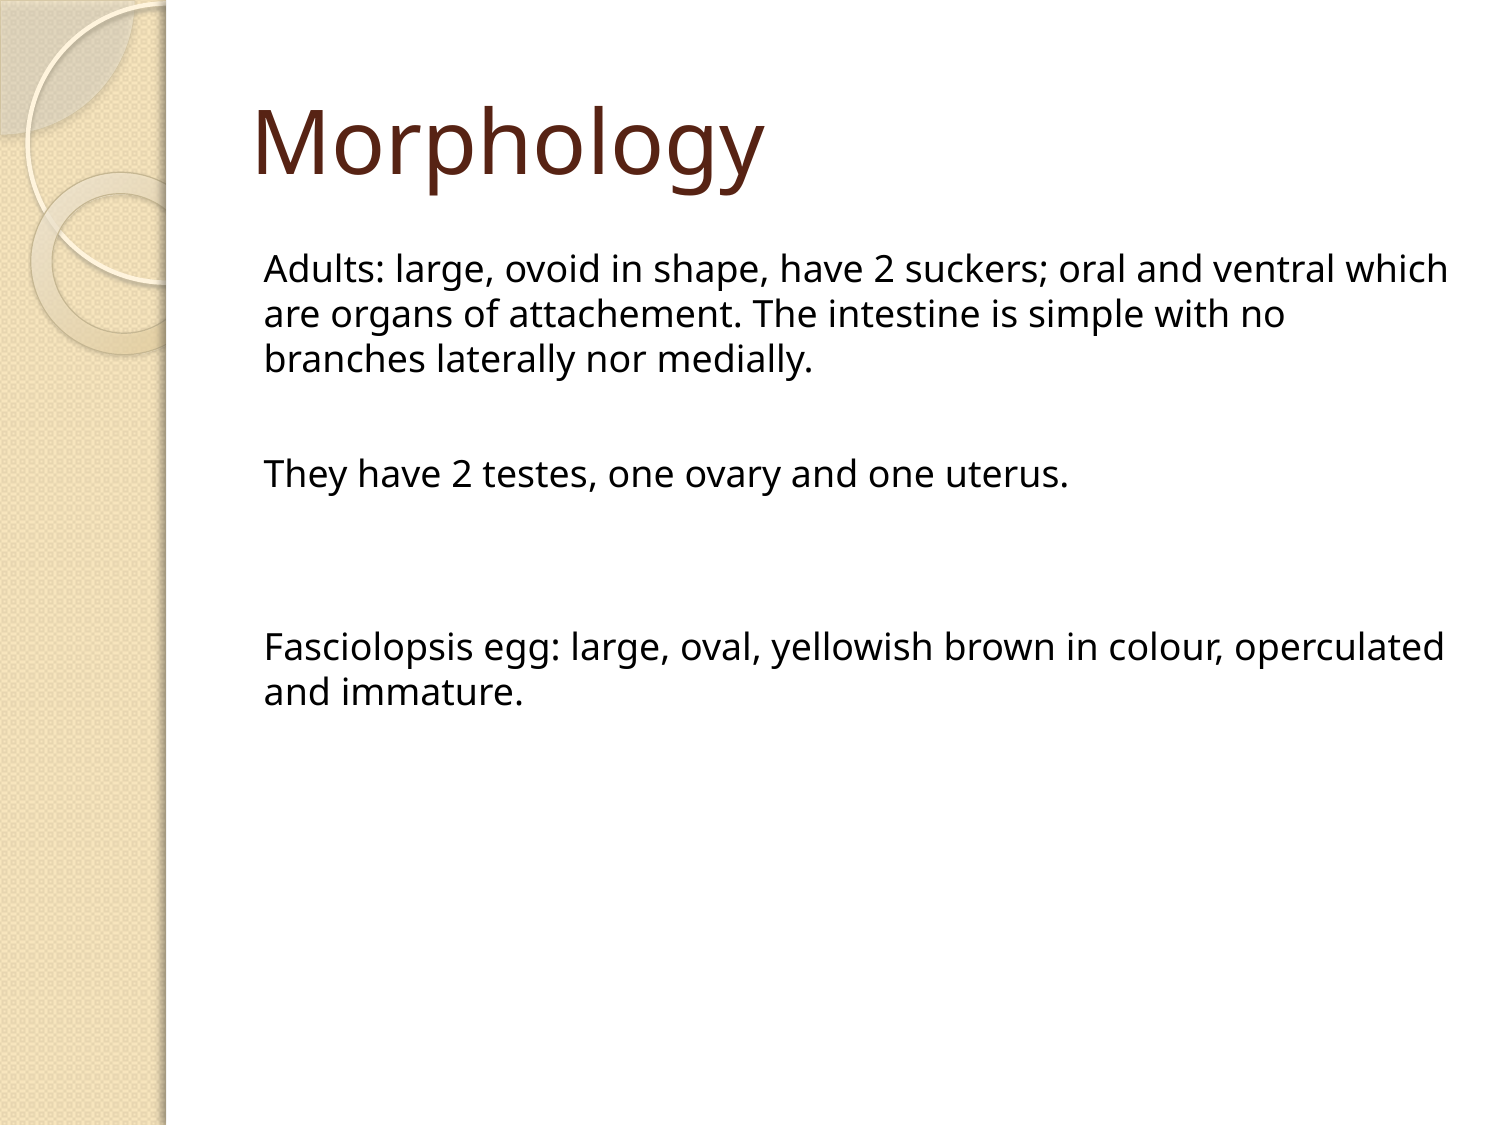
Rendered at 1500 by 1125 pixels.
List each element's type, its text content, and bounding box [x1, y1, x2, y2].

title Morphology [235, 45, 1466, 233]
list Adults: large, ovoid in shape, have 2 suckers; oral and ventral which are organs of attachement. The intestine is simple with no branches laterally nor medially. They have 2 testes, one ovary and one uterus. Fasciolopsis egg: large, oval, yellowish brown in colour, operculated and immature. [235, 237, 1466, 1025]
